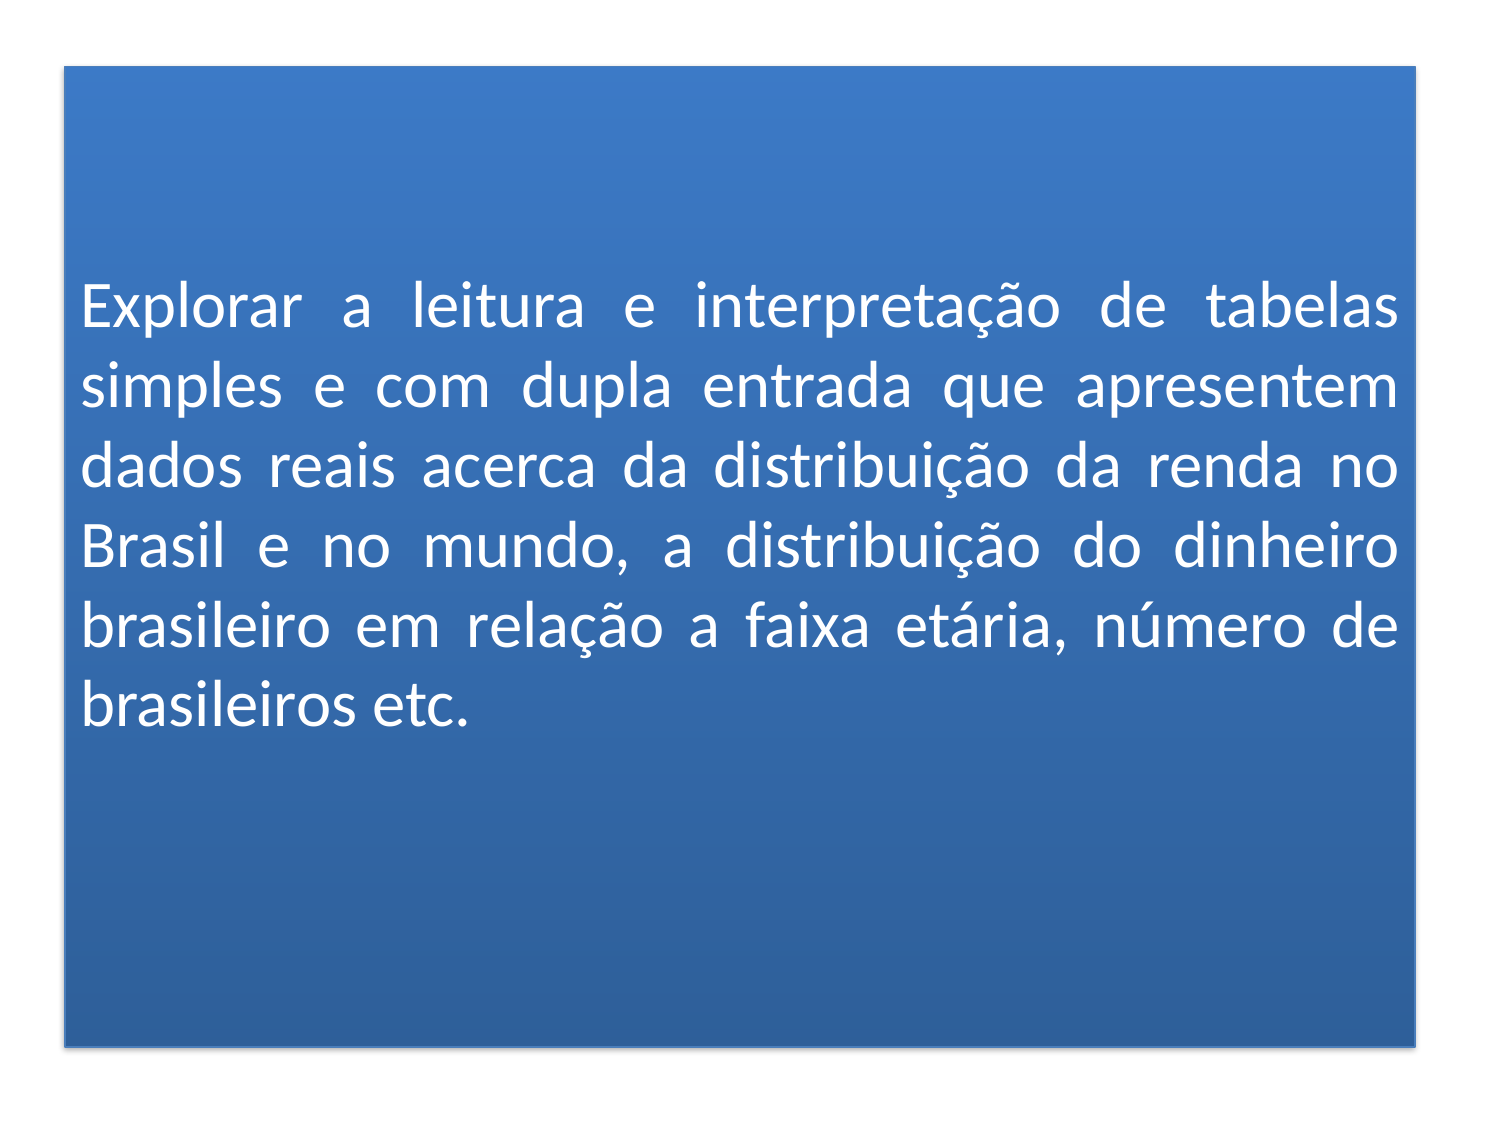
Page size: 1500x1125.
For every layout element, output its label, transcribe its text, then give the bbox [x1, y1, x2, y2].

list Explorar a leitura e interpretação de tabelas simples e com dupla entrada que apresentem dados reais acerca da distribuição da renda no Brasil e no mundo, a distribuição do dinheiro brasileiro em relação a faixa etária, número de brasileiros etc. [64, 66, 1416, 1048]
